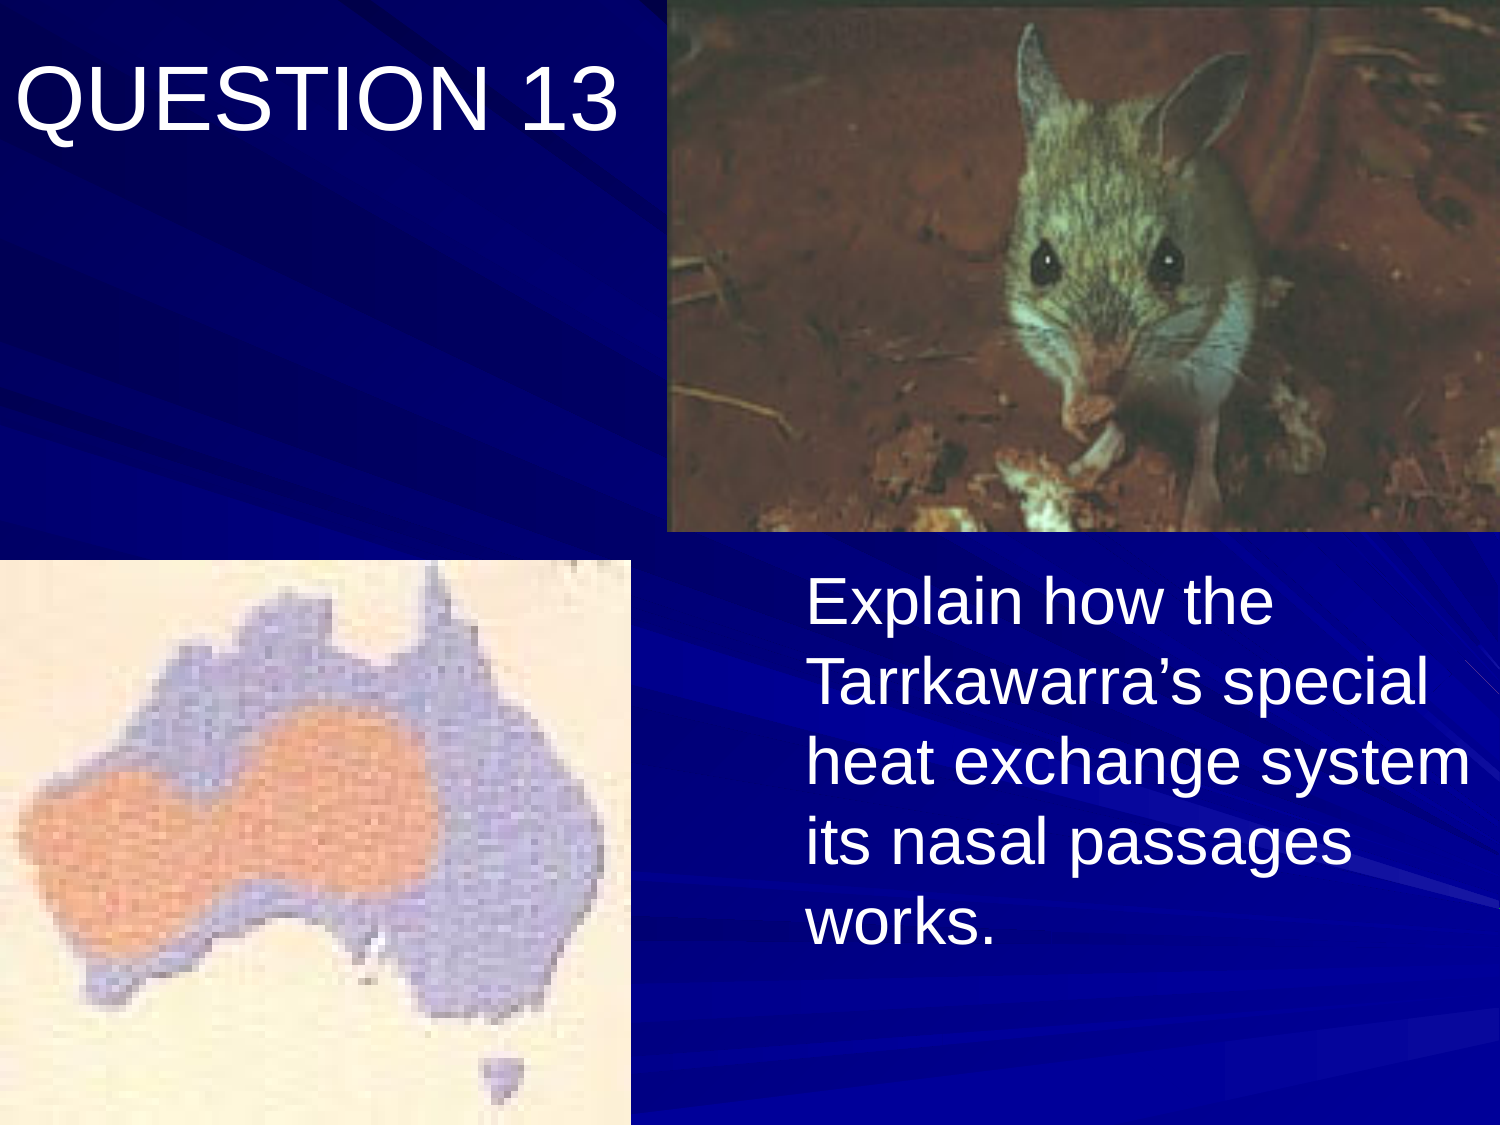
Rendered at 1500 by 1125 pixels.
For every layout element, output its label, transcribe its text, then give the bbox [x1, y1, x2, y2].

picture [0, 560, 631, 1125]
picture [666, 0, 1500, 532]
text_box Explain how the Tarrkawarra’s special heat exchange system its nasal passages works. [690, 550, 1500, 1125]
text_box QUESTION 13 [0, 0, 664, 188]
